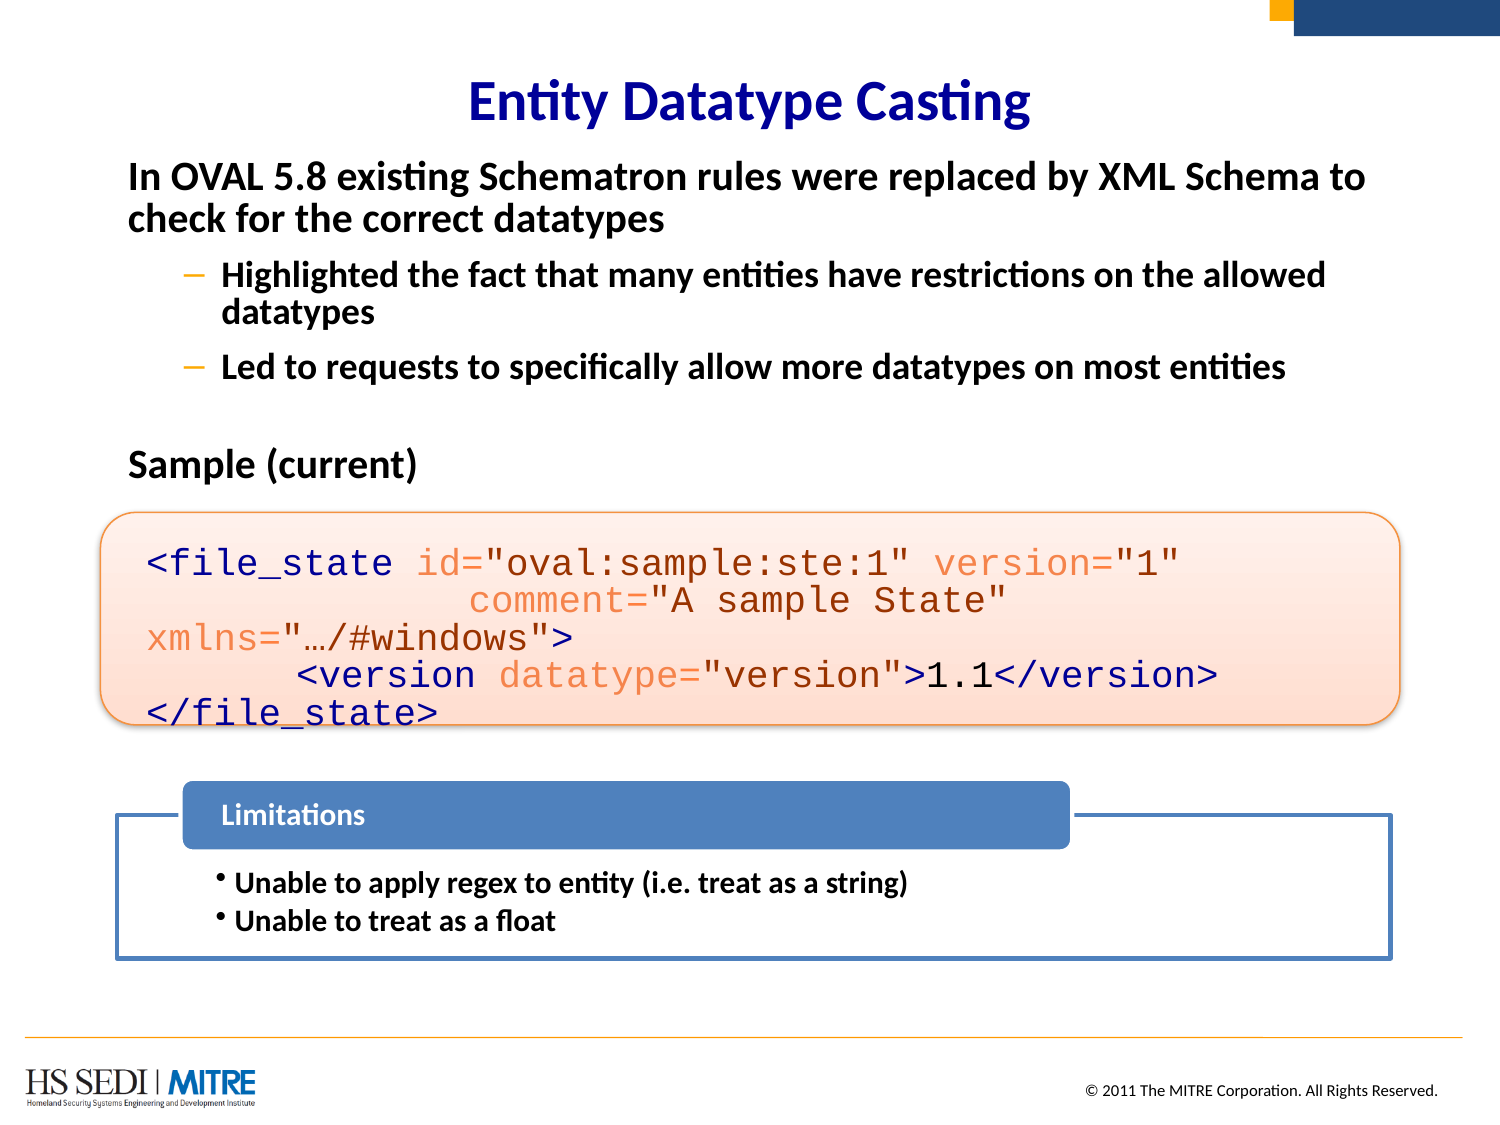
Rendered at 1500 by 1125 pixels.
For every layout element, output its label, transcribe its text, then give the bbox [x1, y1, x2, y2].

title Entity Datatype Casting [43, 62, 1457, 151]
picture [20, 1058, 271, 1122]
text_box [101, 520, 112, 537]
text_box In OVAL 5.8 existing Schematron rules were replaced by XML Schema to check for the correct datatypes Highlighted the fact that many entities have restrictions on the allowed datatypes Led to requests to specifically allow more datatypes on most entities [112, 149, 1387, 388]
text_box <file_state id="oval:sample:ste:1" version="1" comment="A sample State" xmlns="…/#windows"> <version datatype="version">1.1</version> </file_state> [75, 537, 1425, 725]
text_box [1387, 519, 1399, 537]
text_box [116, 774, 1391, 963]
list Sample (current) [112, 437, 1387, 576]
